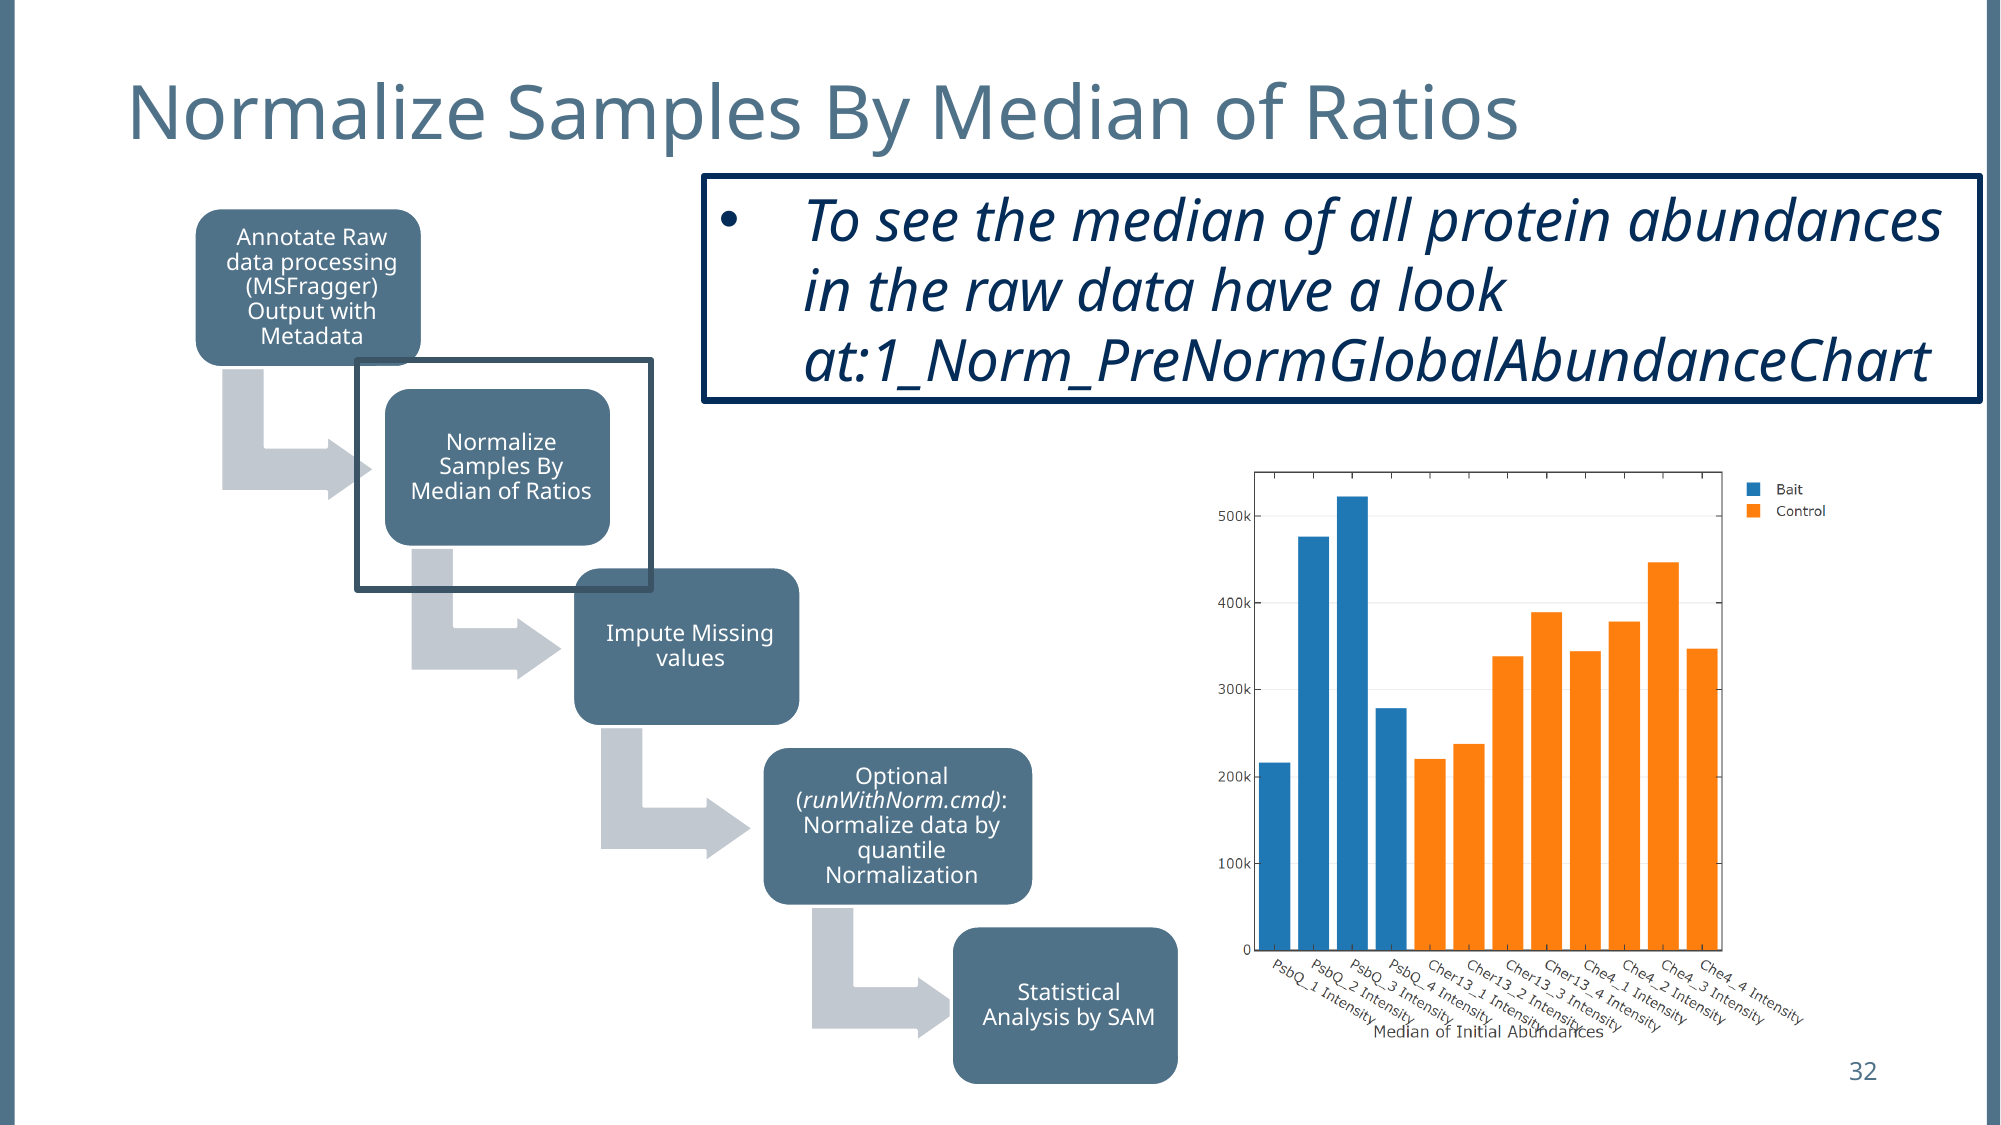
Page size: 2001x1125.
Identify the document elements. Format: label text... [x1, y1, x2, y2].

text_box To see the median of all protein abundances in the raw data have a look at:1_Norm_PreNormGlobalAbundanceChart [703, 175, 1980, 401]
slide_number 32 [1442, 1042, 1893, 1103]
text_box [19, 201, 1355, 1092]
picture [1200, 446, 1834, 1043]
title Normalize Samples By Median of Ratios [111, 1, 1891, 201]
